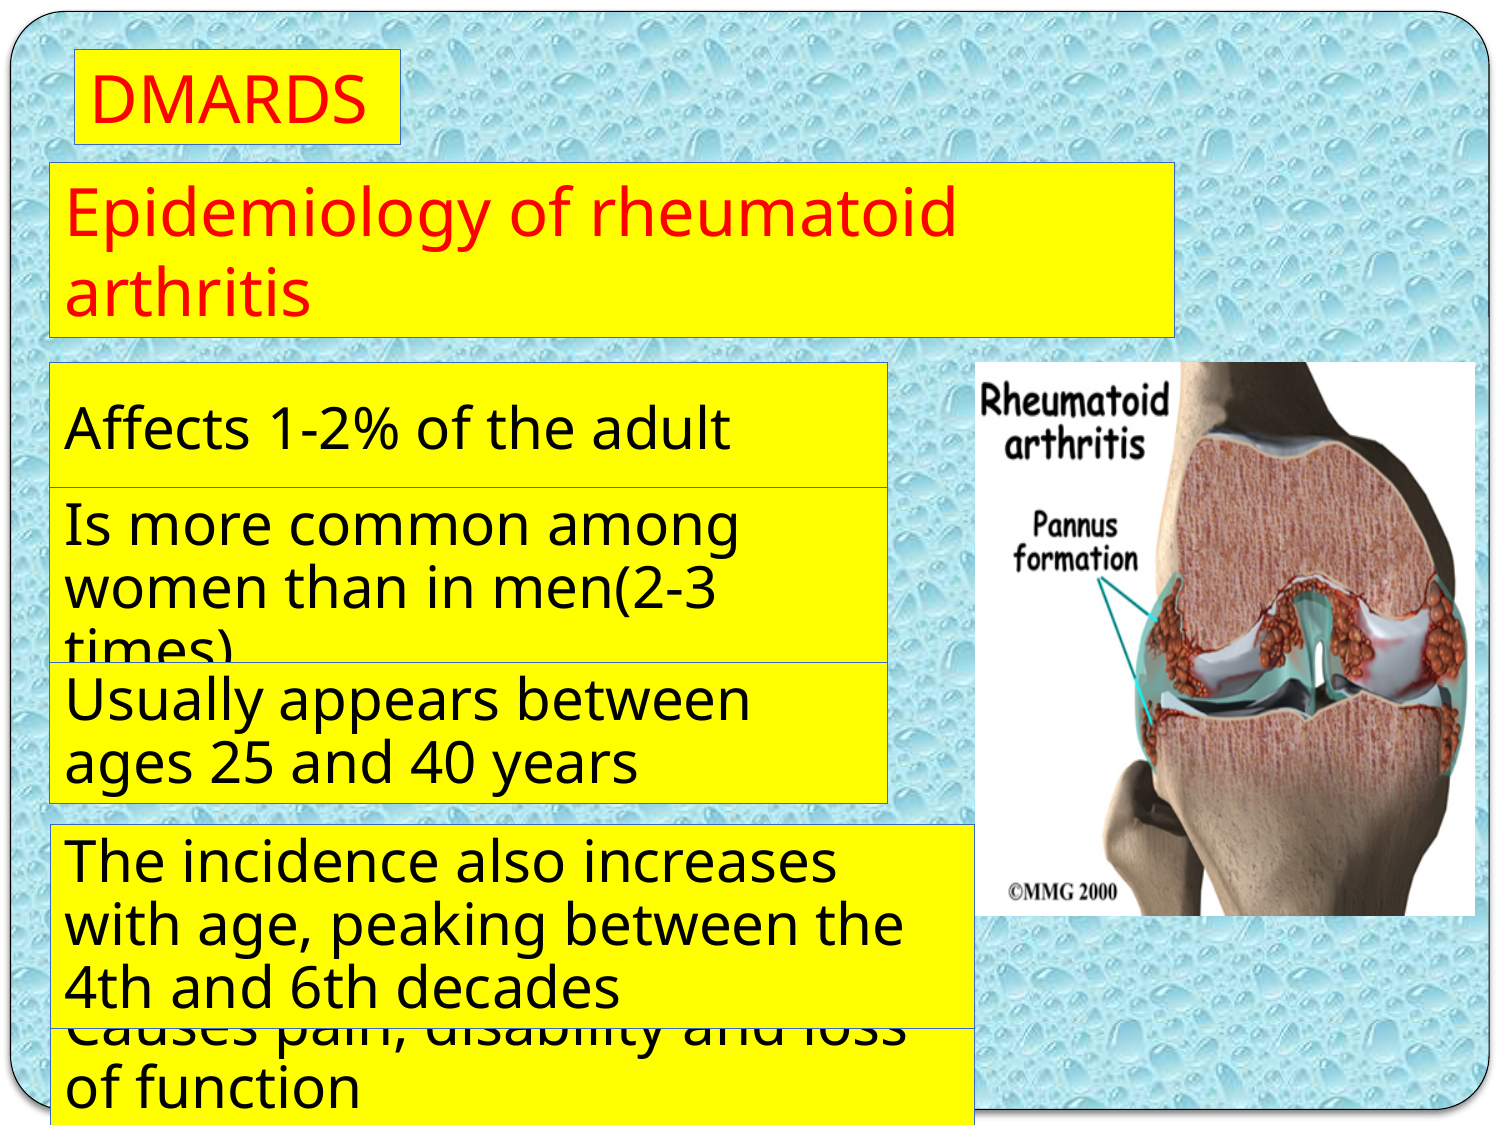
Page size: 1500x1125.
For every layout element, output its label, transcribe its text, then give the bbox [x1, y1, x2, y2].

text_box DMARDS [74, 49, 401, 145]
text_box Causes pain, disability and loss of function [50, 1029, 975, 1125]
text_box Affects 1-2% of the adult population [49, 362, 888, 487]
picture [12, 12, 1488, 1108]
text_box The incidence also increases with age, peaking between the 4th and 6th decades [50, 824, 975, 1029]
text_box Usually appears between ages 25 and 40 years [49, 662, 888, 804]
text_box Is more common among women than in men(2-3 times) [49, 487, 888, 662]
text_box Epidemiology of rheumatoid arthritis [49, 162, 1175, 338]
